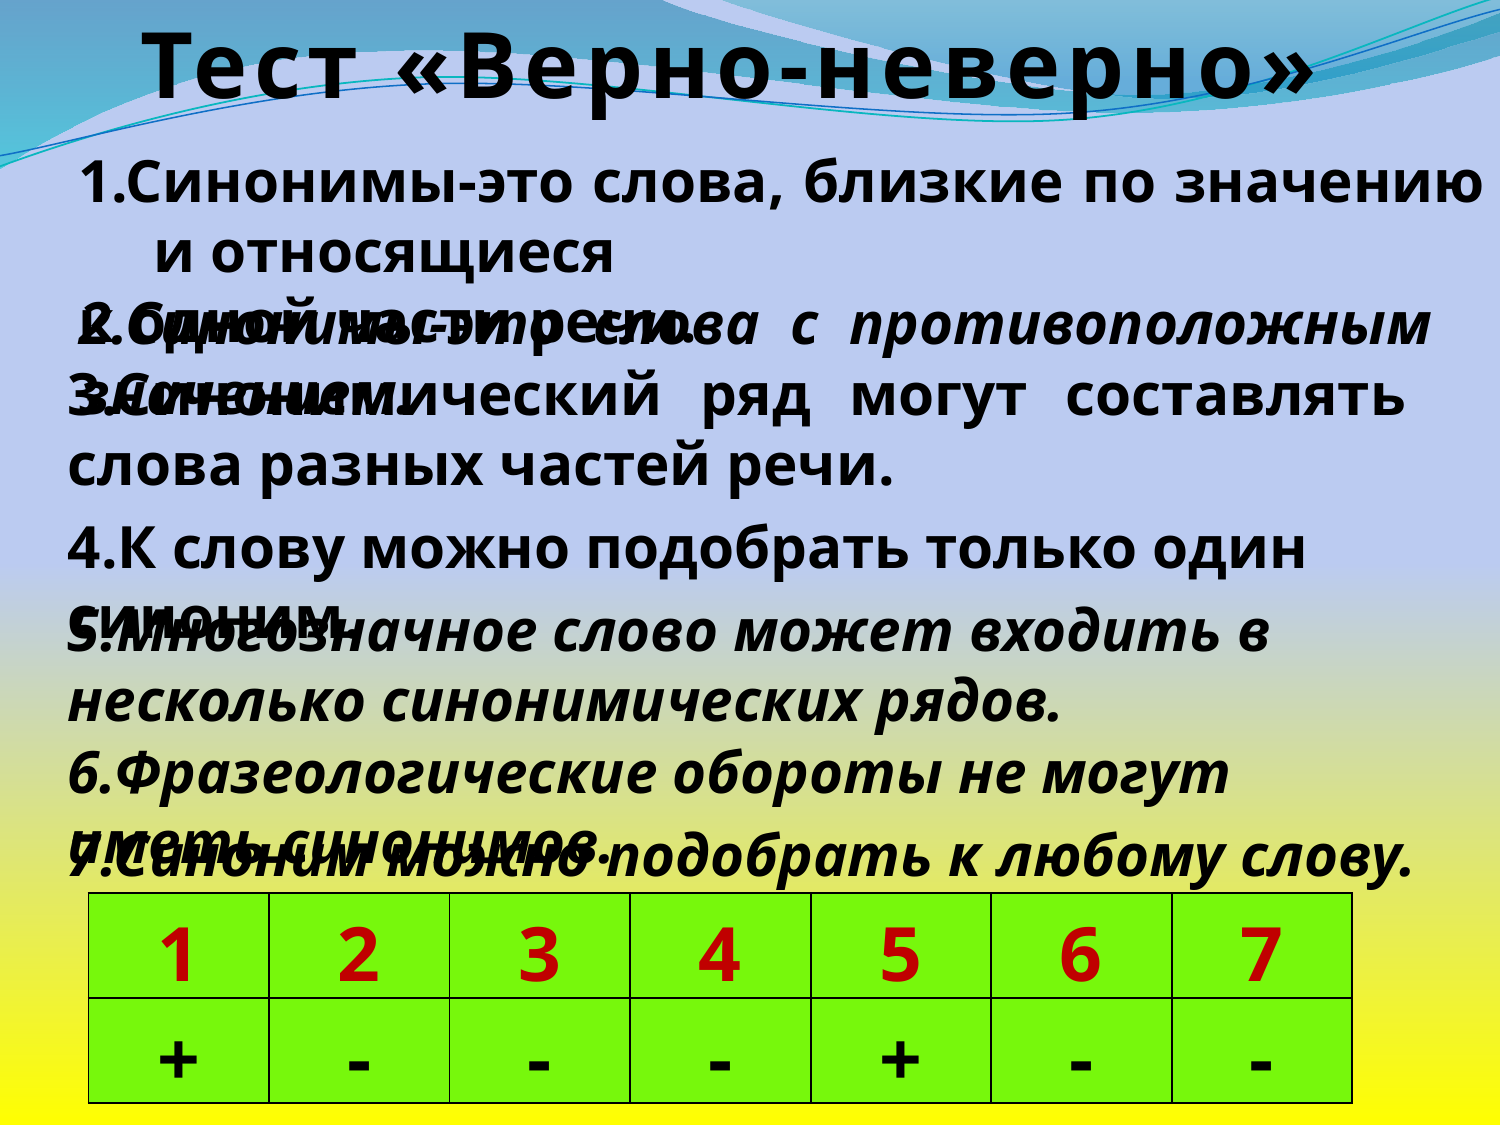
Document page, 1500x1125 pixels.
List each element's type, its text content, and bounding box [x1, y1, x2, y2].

text_box 6.Фразеологические обороты не могут иметь синонимов. [53, 727, 1447, 810]
table_header 6 [992, 894, 1171, 997]
text_box 2.Синонимы-это слова с противоположным значением. [64, 278, 1447, 504]
table_header 3 [450, 894, 629, 997]
table_header 7 [1173, 894, 1351, 997]
table_cell - [1173, 999, 1351, 1102]
table_header 4 [631, 894, 810, 997]
table_cell - [992, 999, 1171, 1102]
table_cell + [812, 999, 990, 1102]
table_cell - [631, 999, 810, 1102]
table_header 2 [270, 894, 449, 997]
table_cell - [270, 999, 449, 1102]
table_cell - [450, 999, 629, 1102]
text_box 3.Синонимический ряд могут составлять слова разных частей речи. [53, 349, 1421, 503]
table_header 1 [89, 894, 268, 997]
table_cell + [89, 999, 268, 1102]
text_box 4.К слову можно подобрать только один синоним. [53, 503, 1436, 586]
text_box 5.Многозначное слово может входить в несколько синонимических рядов. [53, 586, 1500, 811]
text_box 7.Синоним можно подобрать к любому слову. [53, 810, 1471, 986]
text_box 1.Синонимы-это слова, близкие по значению и относящиеся к одной части речи. [64, 137, 1500, 362]
text_box Тест «Верно-неверно» [126, 0, 1334, 125]
table_header 5 [812, 894, 990, 997]
